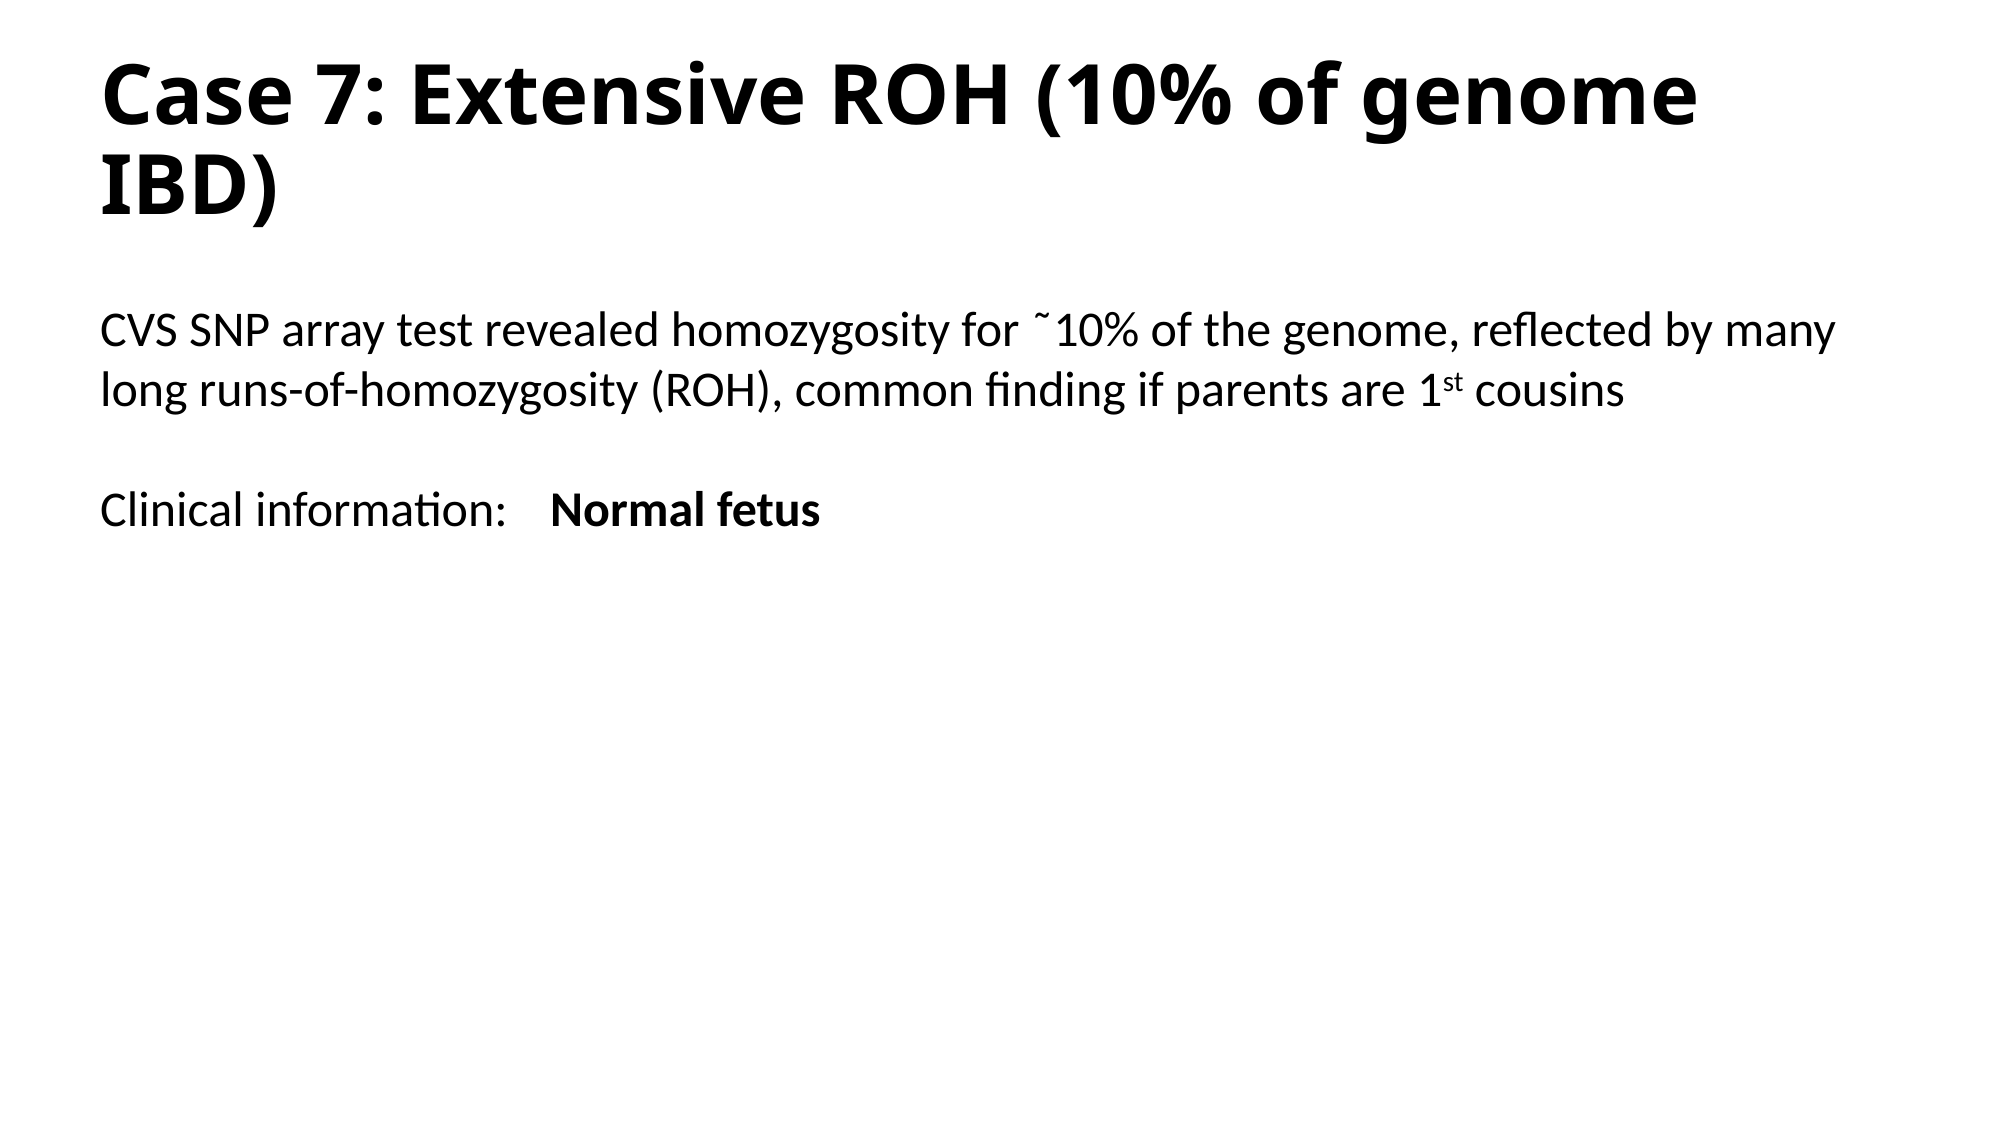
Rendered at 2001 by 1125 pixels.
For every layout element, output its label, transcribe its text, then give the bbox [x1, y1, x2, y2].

text_box CVS SNP array test revealed homozygosity for ˜10% of the genome, reflected by many long runs-of-homozygosity (ROH), common finding if parents are 1st cousins Clinical information: Normal fetus [85, 288, 1882, 604]
title Case 7: Extensive ROH (10% of genome IBD) [85, 33, 1811, 252]
